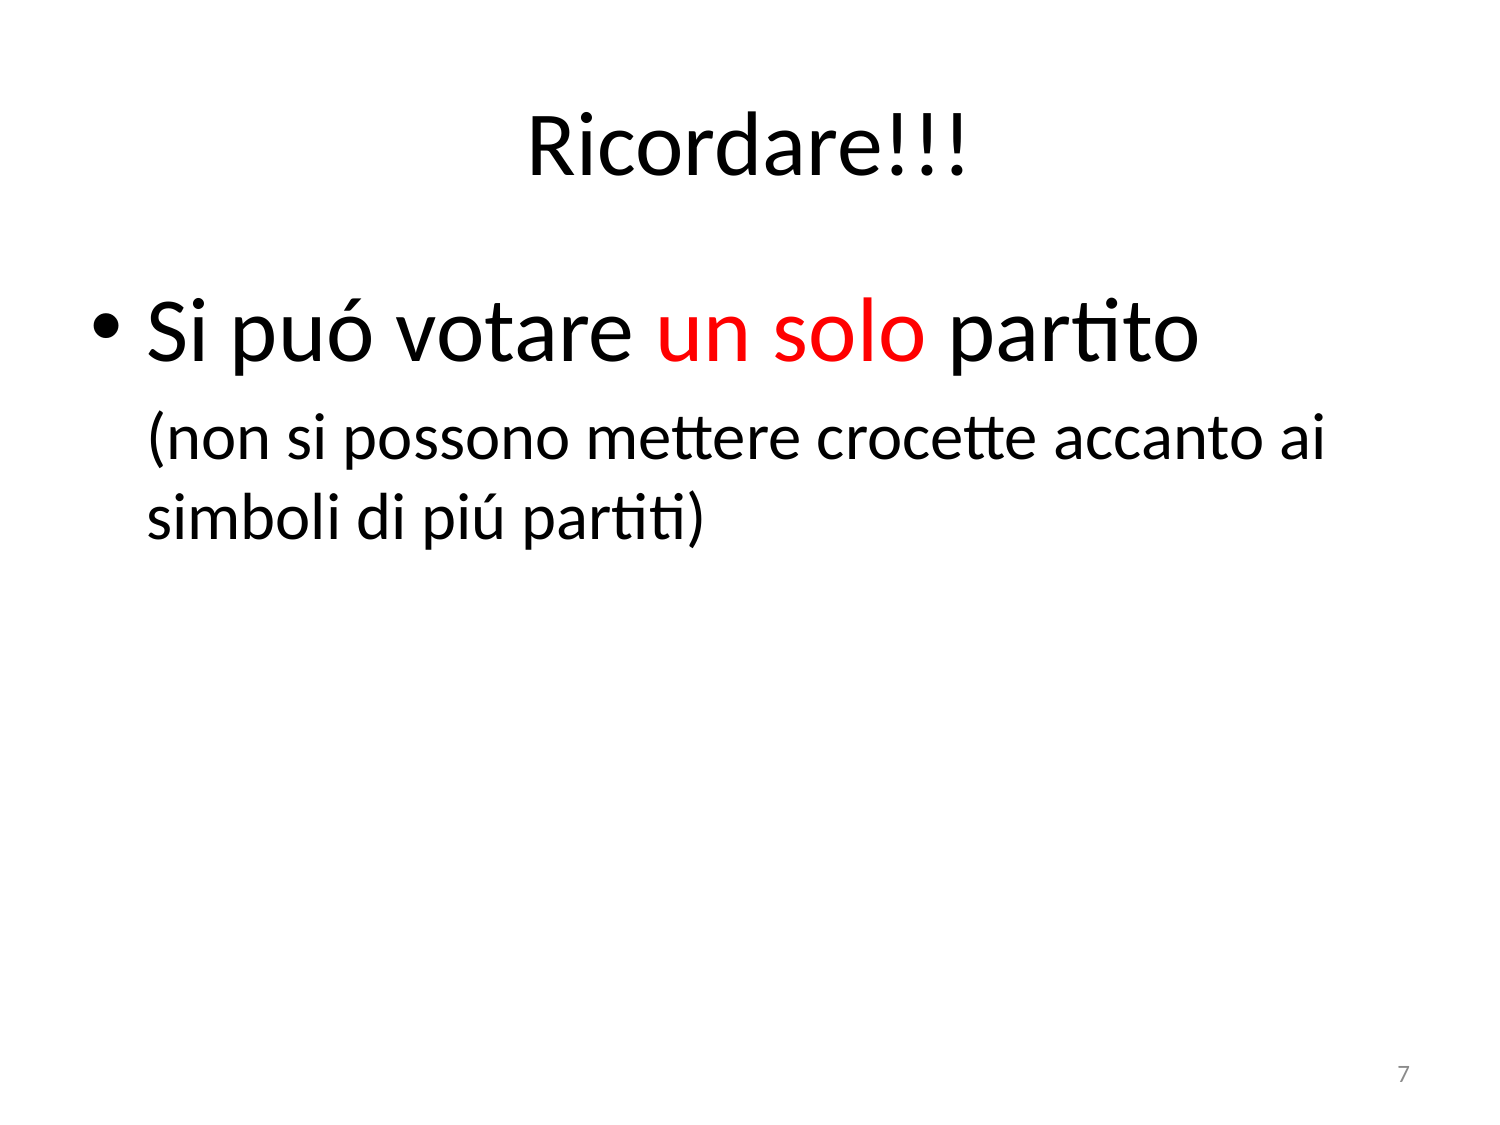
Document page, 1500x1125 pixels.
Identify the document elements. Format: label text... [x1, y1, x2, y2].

title Ricordare!!! [75, 45, 1425, 233]
slide_number 7 [1074, 1042, 1425, 1103]
list Si puó votare un solo partito (non si possono mettere crocette accanto ai simboli di piú partiti) [75, 262, 1425, 1005]
